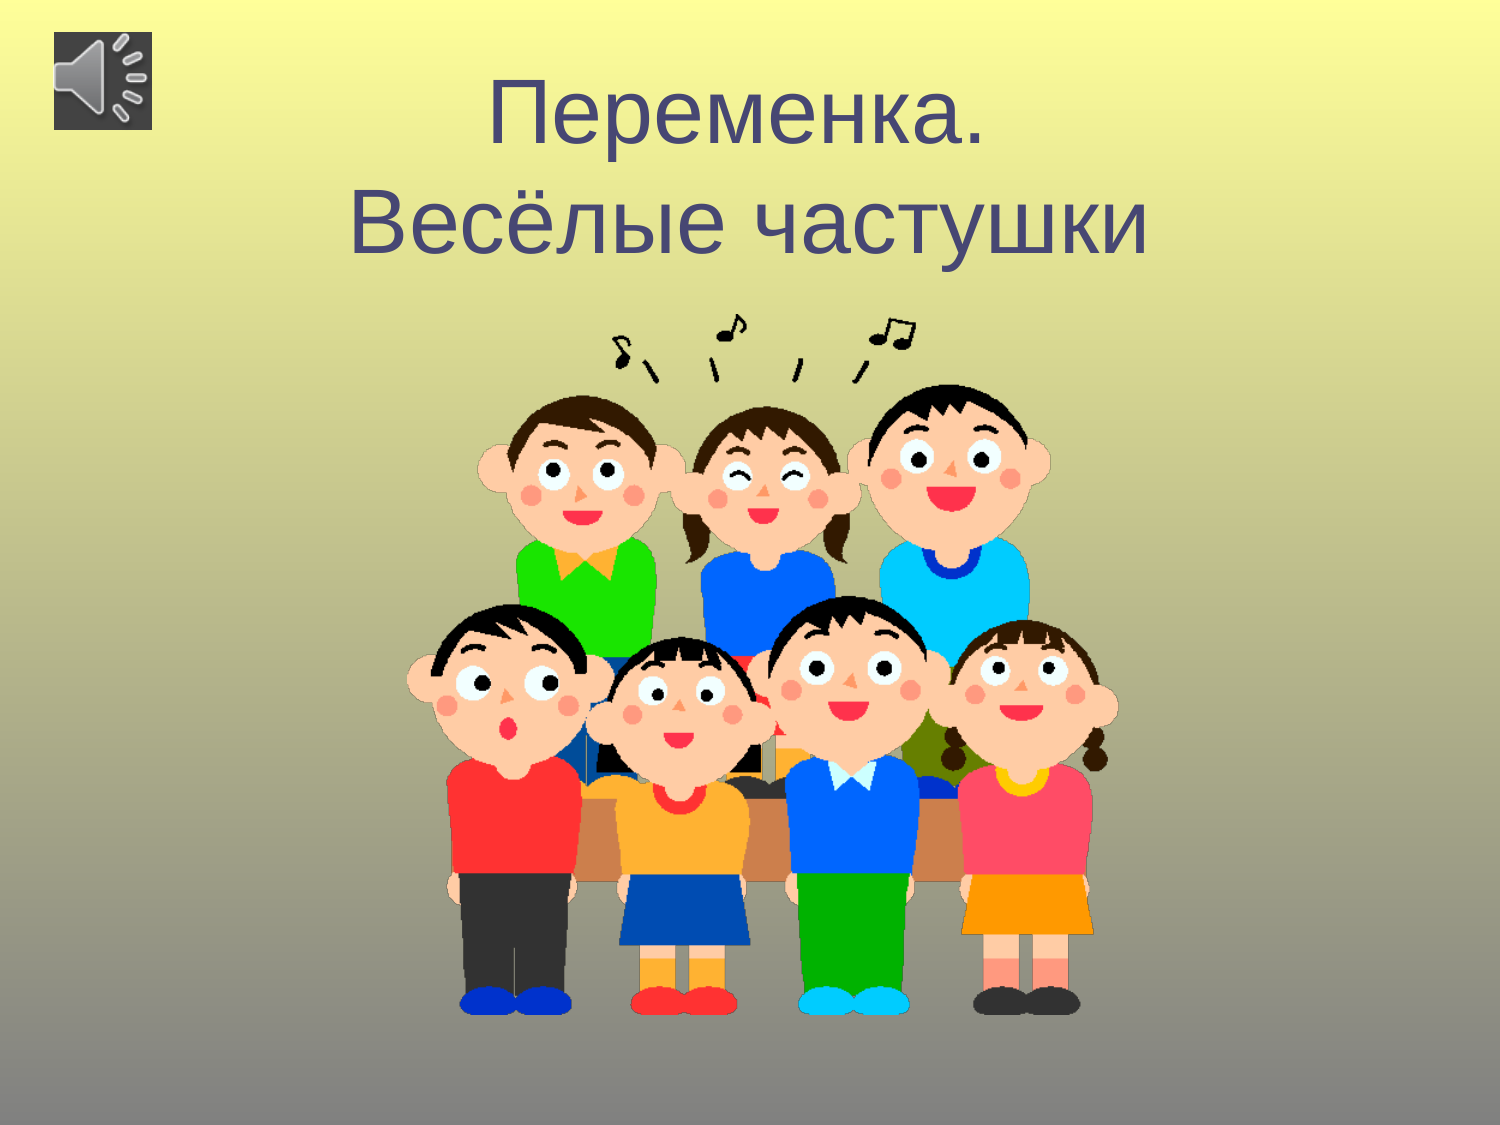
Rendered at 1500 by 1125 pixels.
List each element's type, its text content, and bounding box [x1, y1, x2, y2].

picture [52, 30, 154, 132]
picture [846, 1011, 862, 1015]
title Переменка. Весёлые частушки [74, 47, 1426, 276]
picture [407, 314, 1120, 1015]
